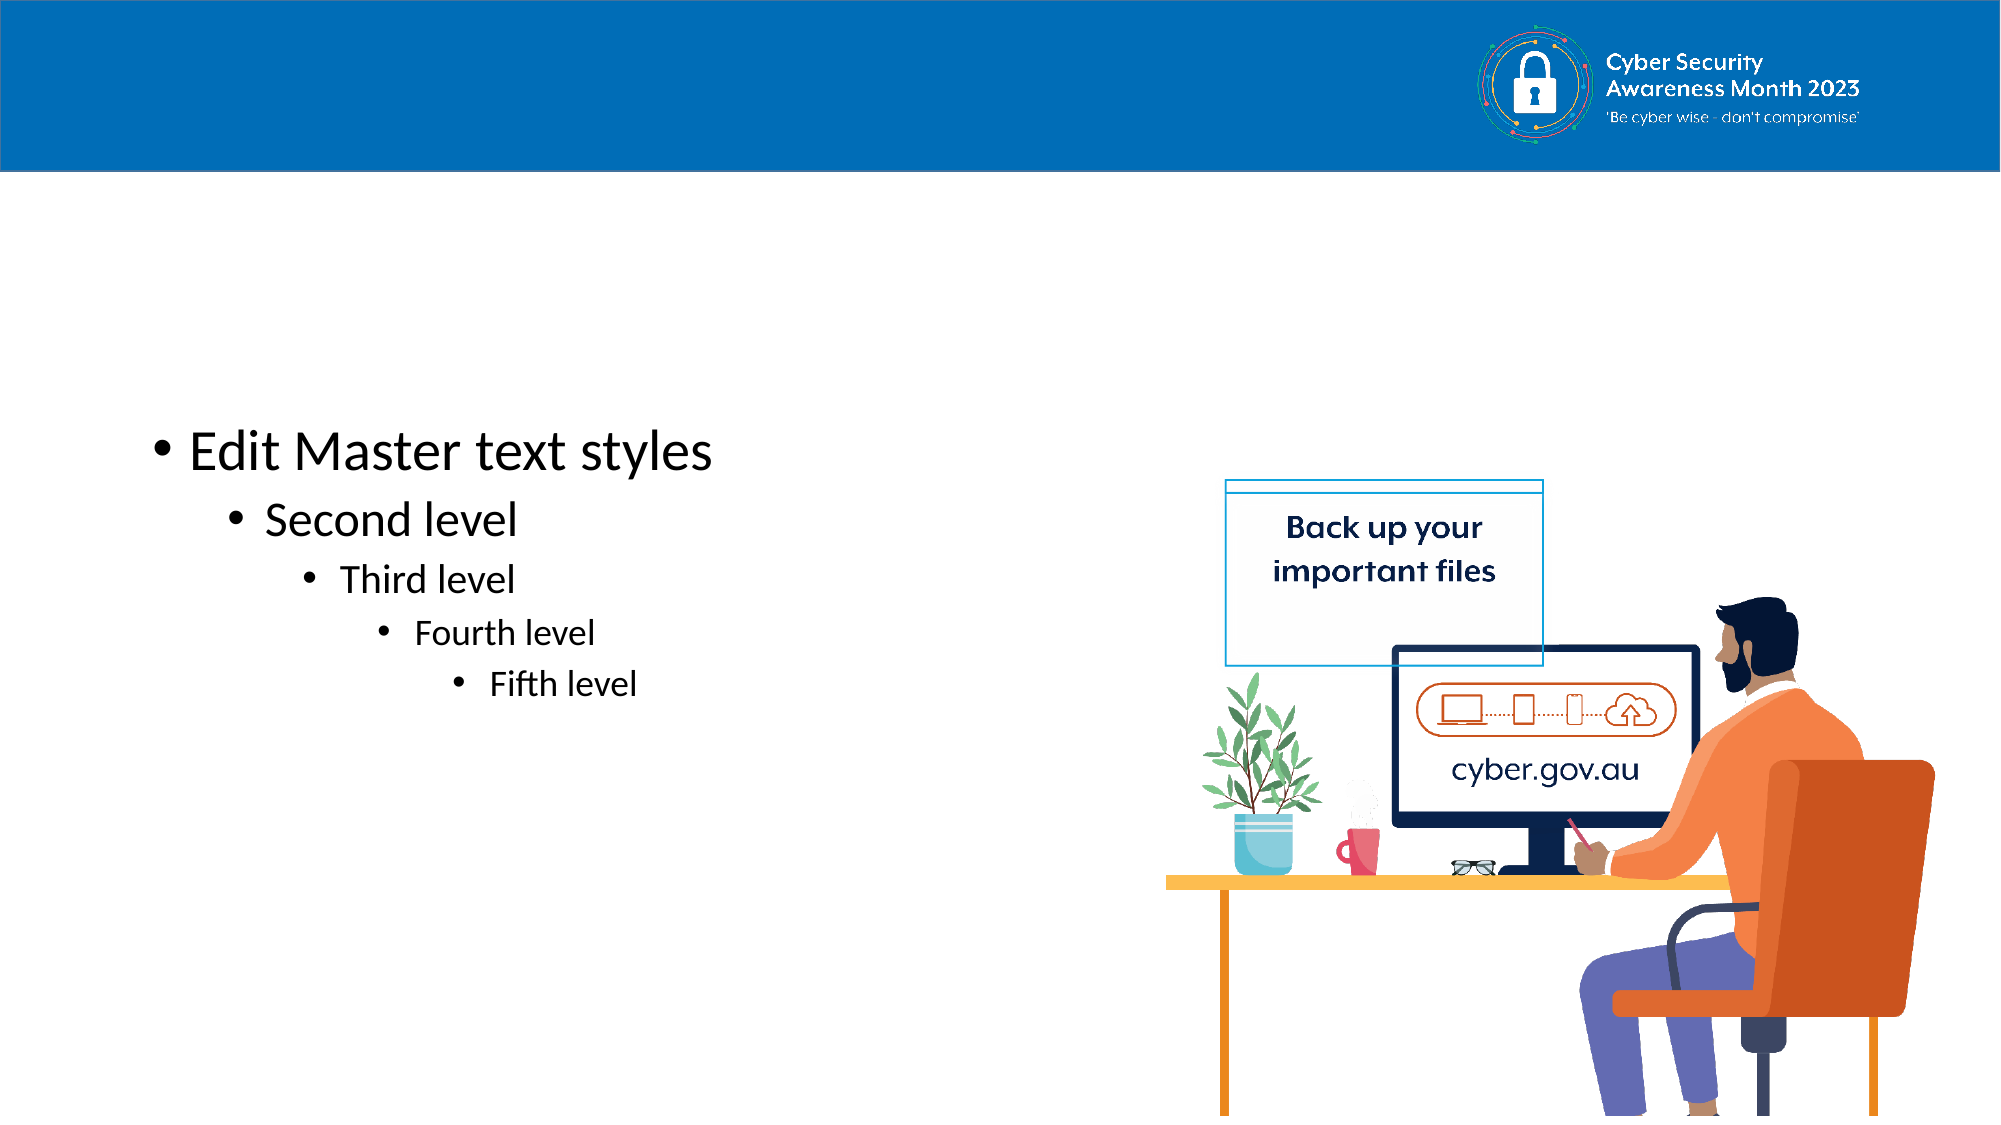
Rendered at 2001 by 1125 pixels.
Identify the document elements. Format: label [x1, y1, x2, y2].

picture [1427, 5, 1910, 166]
picture [1166, 463, 1942, 1116]
